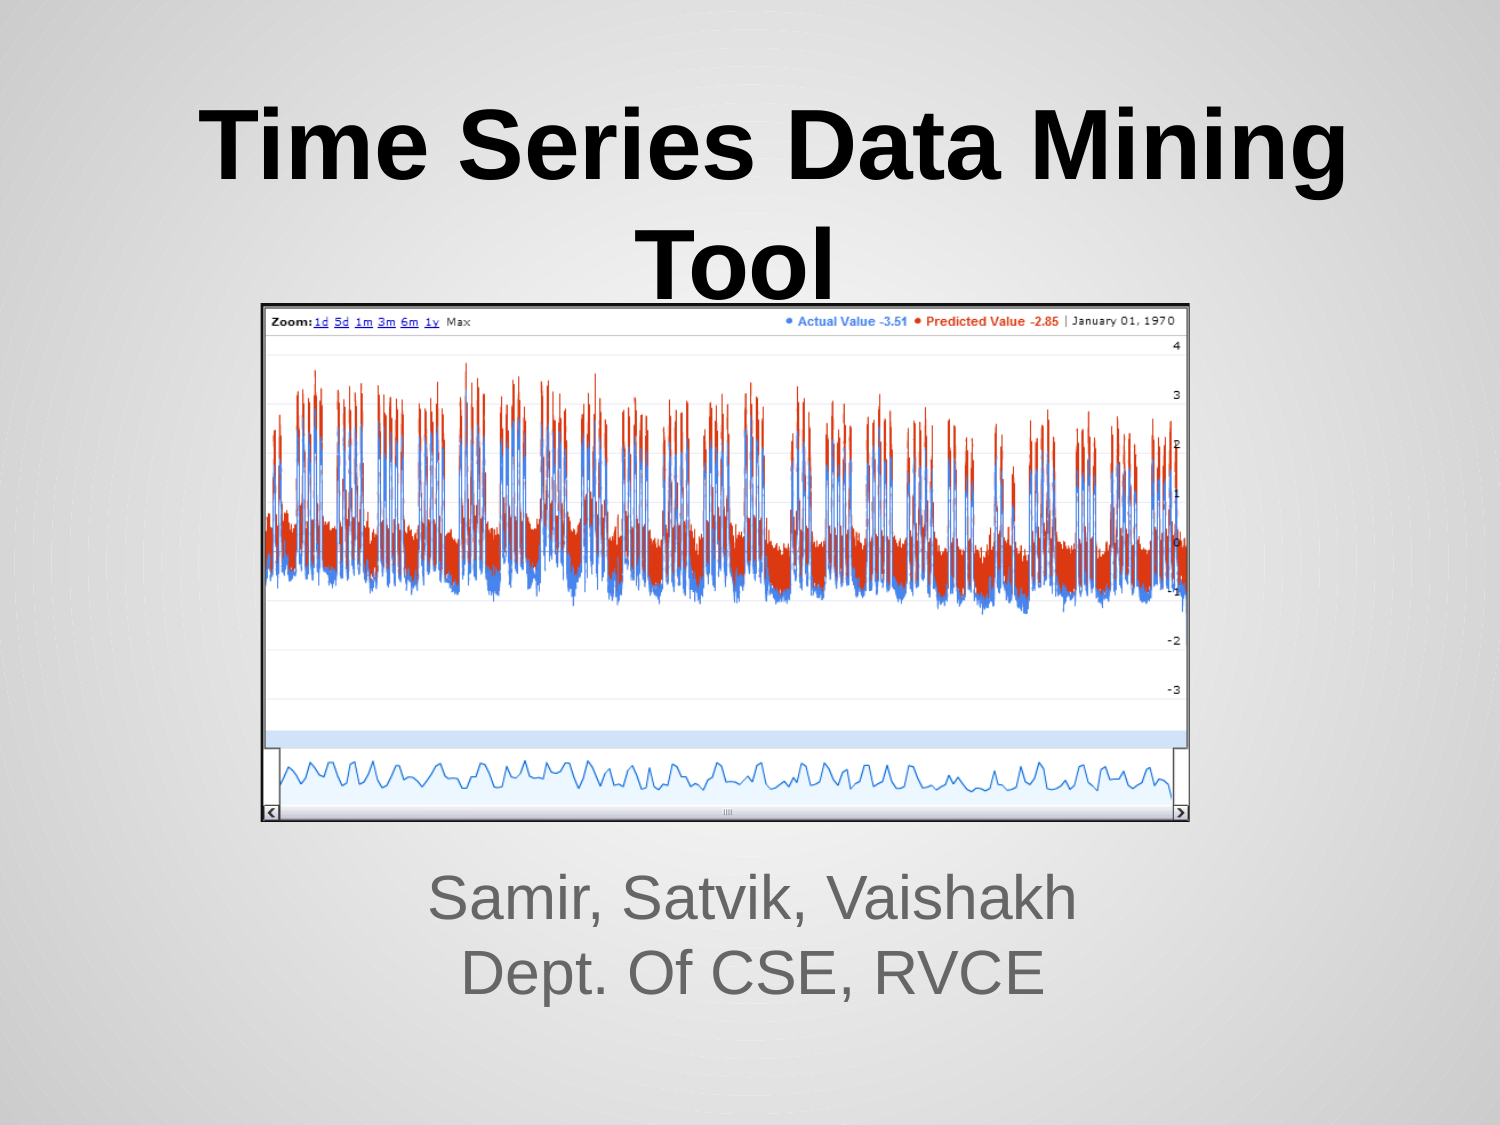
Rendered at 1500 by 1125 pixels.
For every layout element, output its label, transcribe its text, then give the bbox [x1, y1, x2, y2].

text_box [260, 303, 1190, 822]
title Time Series Data Mining Tool [112, 188, 1388, 335]
subtitle Samir, Satvik, Vaishakh Dept. Of CSE, RVCE [100, 842, 1376, 1014]
